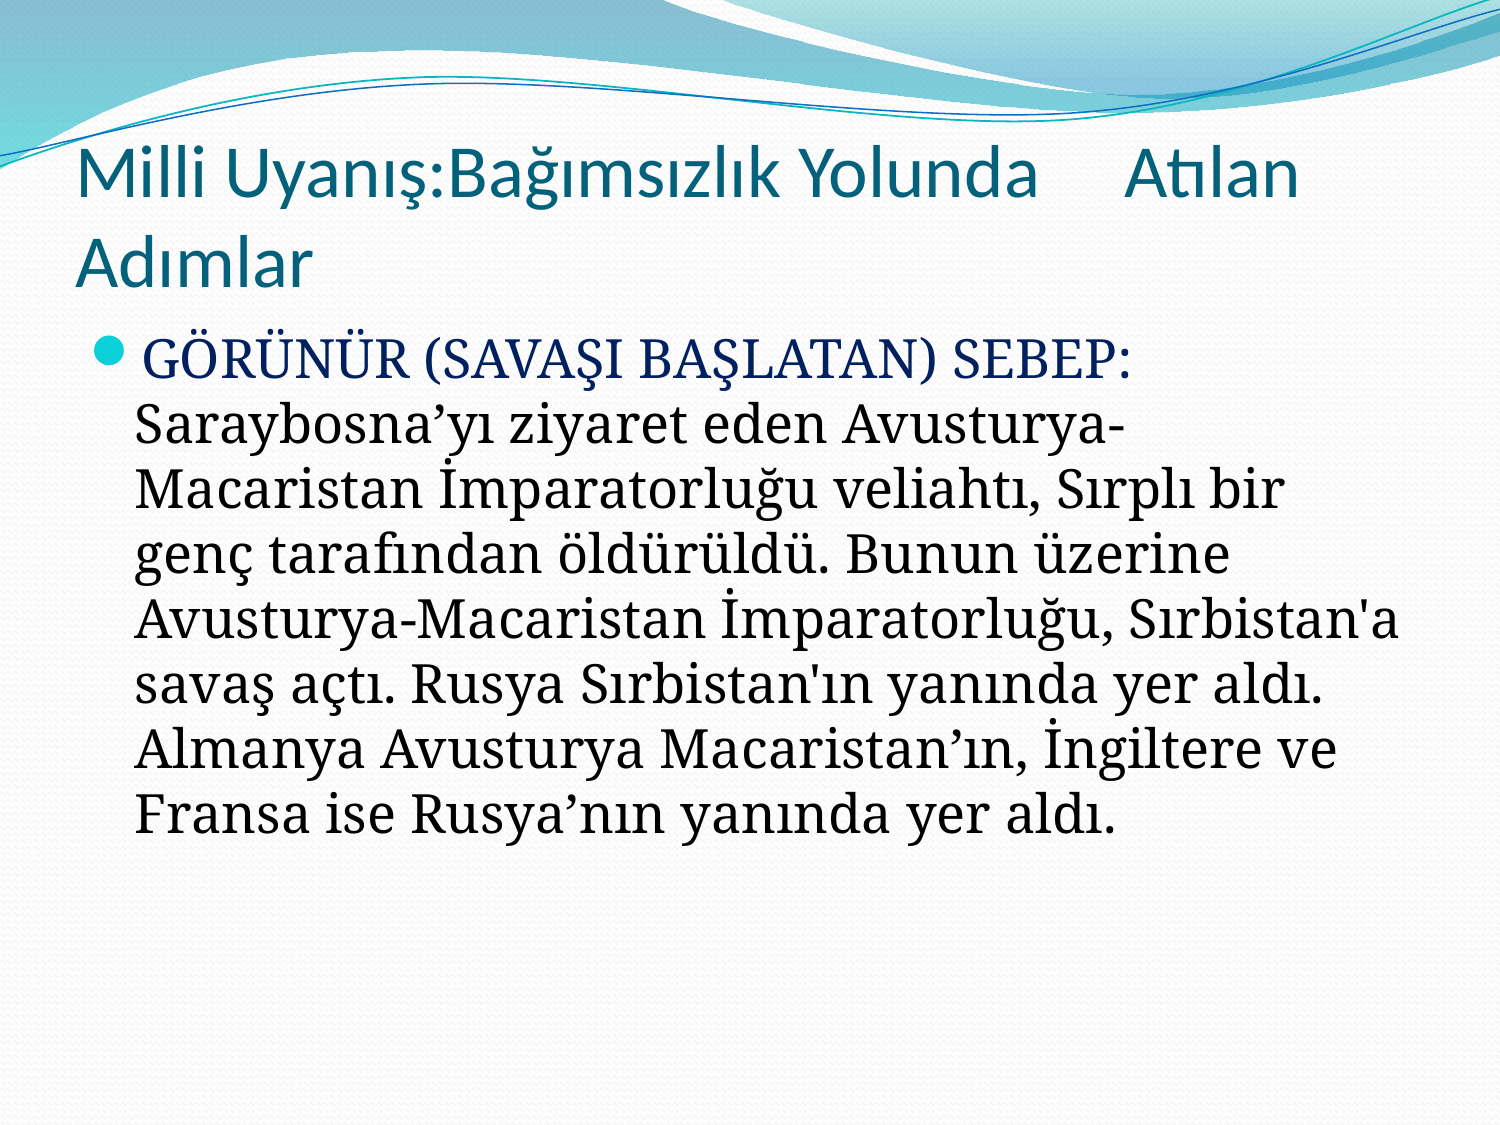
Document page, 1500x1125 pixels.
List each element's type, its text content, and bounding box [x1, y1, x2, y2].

list GÖRÜNÜR (SAVAŞI BAŞLATAN) SEBEP: Saraybosna’yı ziyaret eden Avusturya-Macaristan İmparatorluğu veliahtı, Sırplı bir genç tarafından öldürüldü. Bunun üzerine Avusturya-Macaristan İmparatorluğu, Sırbistan'a savaş açtı. Rusya Sırbistan'ın yanında yer aldı. Almanya Avusturya Macaristan’ın, İngiltere ve Fransa ise Rusya’nın yanında yer aldı. [75, 317, 1425, 1038]
title Milli Uyanış:Bağımsızlık Yolunda Atılan Adımlar [75, 115, 1425, 303]
